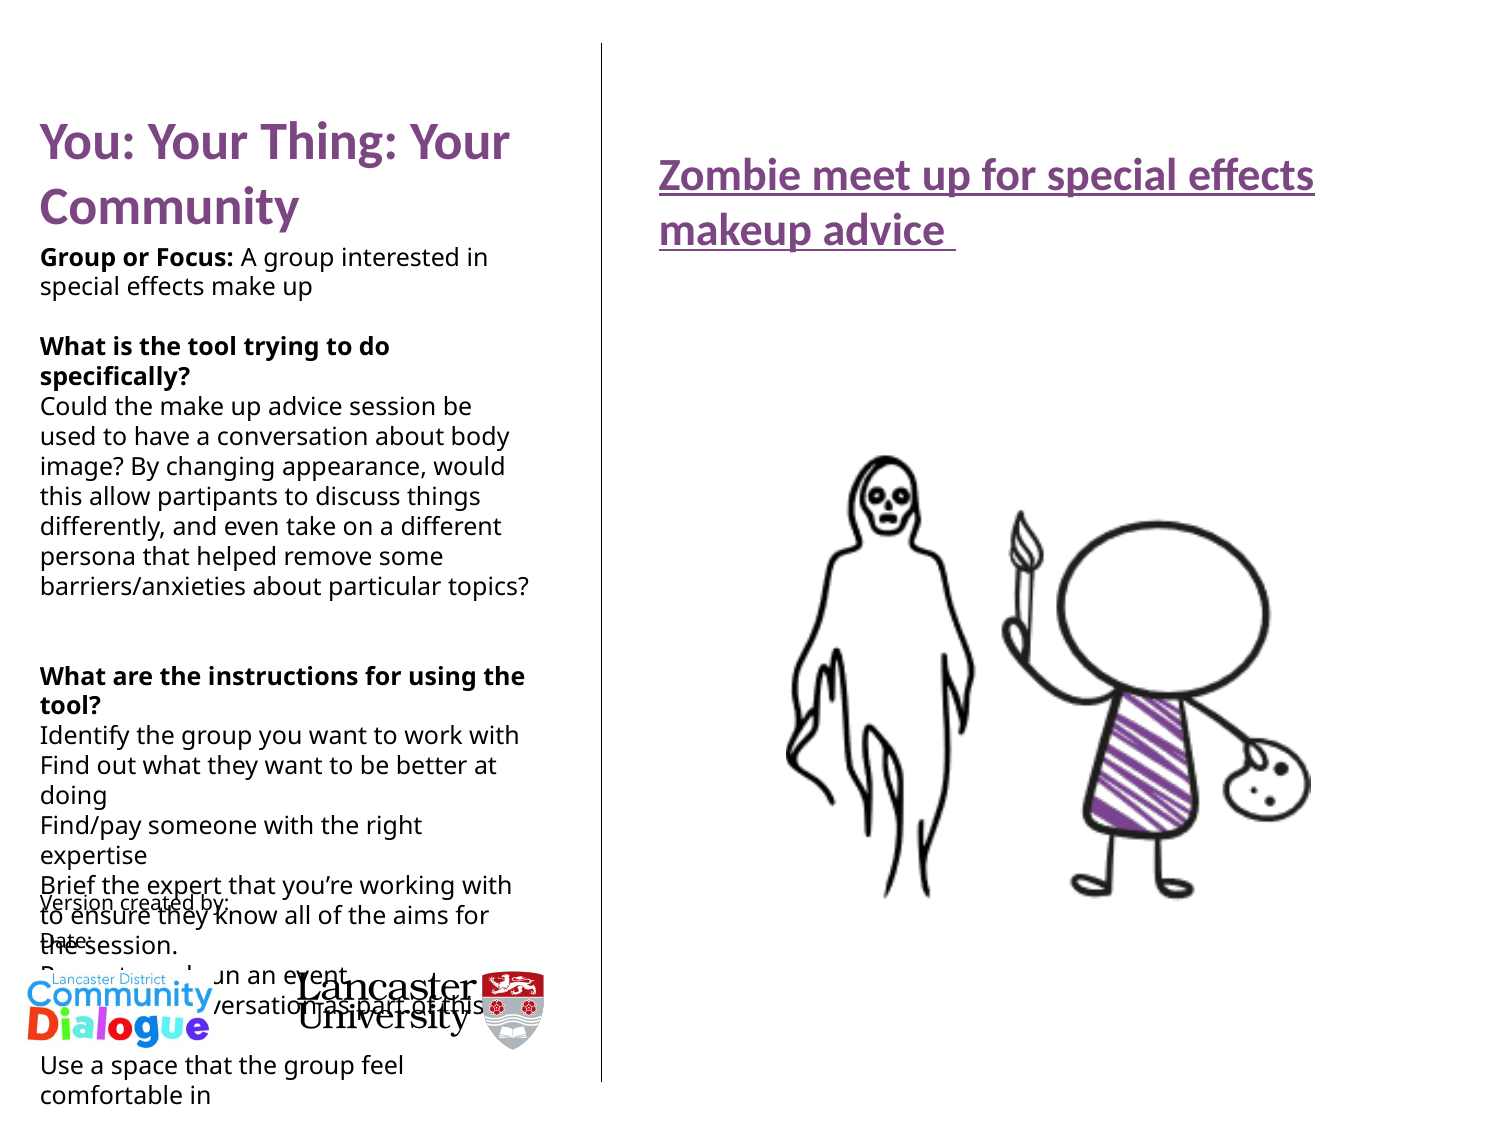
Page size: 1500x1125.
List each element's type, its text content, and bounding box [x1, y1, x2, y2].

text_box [25, 970, 546, 1051]
text_box Group or Focus: A group interested in special effects make up What is the tool trying to do specifically? Could the make up advice session be used to have a conversation about body image? By changing appearance, would this allow partipants to discuss things differently, and even take on a different persona that helped remove some barriers/anxieties about particular topics? What are the instructions for using the tool? Identify the group you want to work with Find out what they want to be better at doing Find/pay someone with the right expertise Brief the expert that you’re working with to ensure they know all of the aims for the session. Promote and run an event Have your conversation as part of this event Use a space that the group feel comfortable in [25, 243, 546, 869]
picture [786, 454, 1311, 901]
text_box Zombie meet up for special effects makeup advice [643, 136, 1454, 263]
text_box You: Your Thing: Your Community [25, 98, 570, 243]
text_box Version created by: Date: [25, 869, 546, 960]
text_box Group or Focus: A group interested in special effects make up What is the tool trying to do specifically? Could the make up advice session be used to have a conversation about body image? By changing appearance, would this allow partipants to discuss things differently, and even take on a different persona that helped remove some barriers/anxieties about particular topics? What are the instructions for using the tool? Identify the group you want to work with Find out what they want to be better at doing Find/pay someone with the right expertise Brief the expert that you’re working with to ensure they know all of the aims for the session. Promote and run an event Have your conversation as part of this event Use a space that the group feel comfortable in [25, 1051, 546, 1125]
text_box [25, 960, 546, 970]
